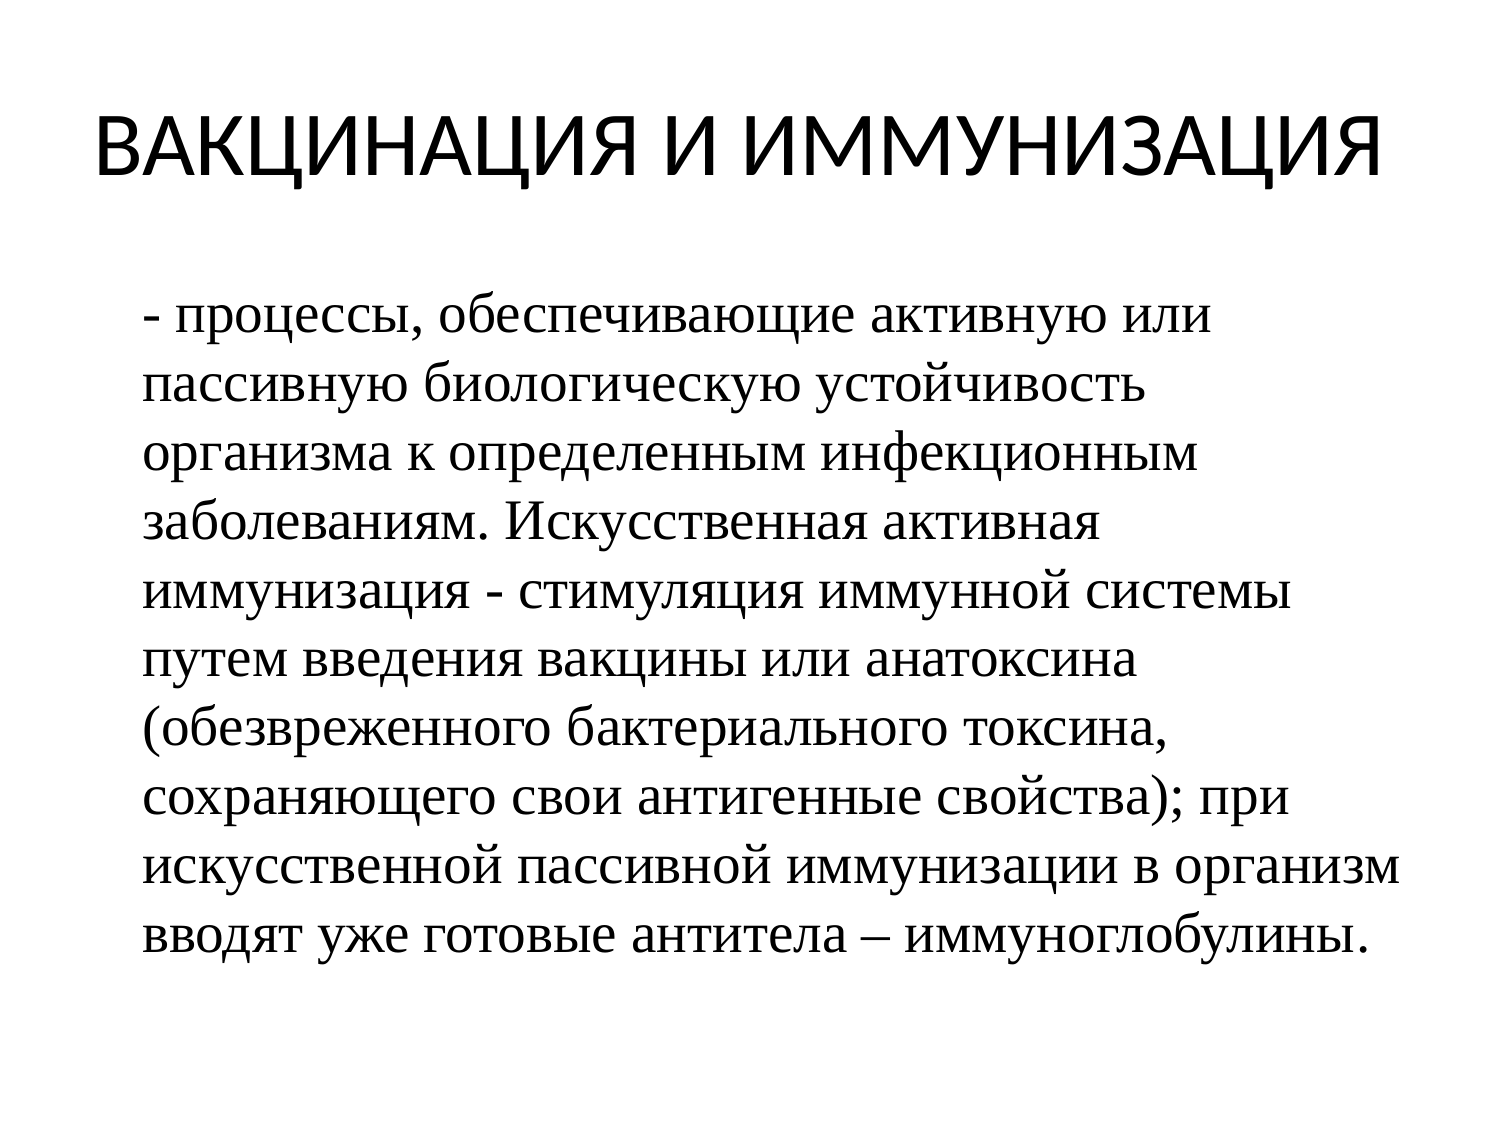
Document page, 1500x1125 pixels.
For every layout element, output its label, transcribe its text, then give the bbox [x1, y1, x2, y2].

list - процессы, обеспечивающие активную или пассивную биологическую устойчивость организма к определенным инфекционным заболеваниям. Искусственная активная иммунизация - стимуляция иммунной системы путем введения вакцины или анатоксина (обезвреженного бактериального токсина, сохраняющего свои антигенные свойства); при искусственной пассивной иммунизации в организм вводят уже готовые антитела – иммуноглобулины. [75, 199, 1425, 1005]
title ВАКЦИНАЦИЯ И ИММУНИЗАЦИЯ [75, 45, 1425, 199]
